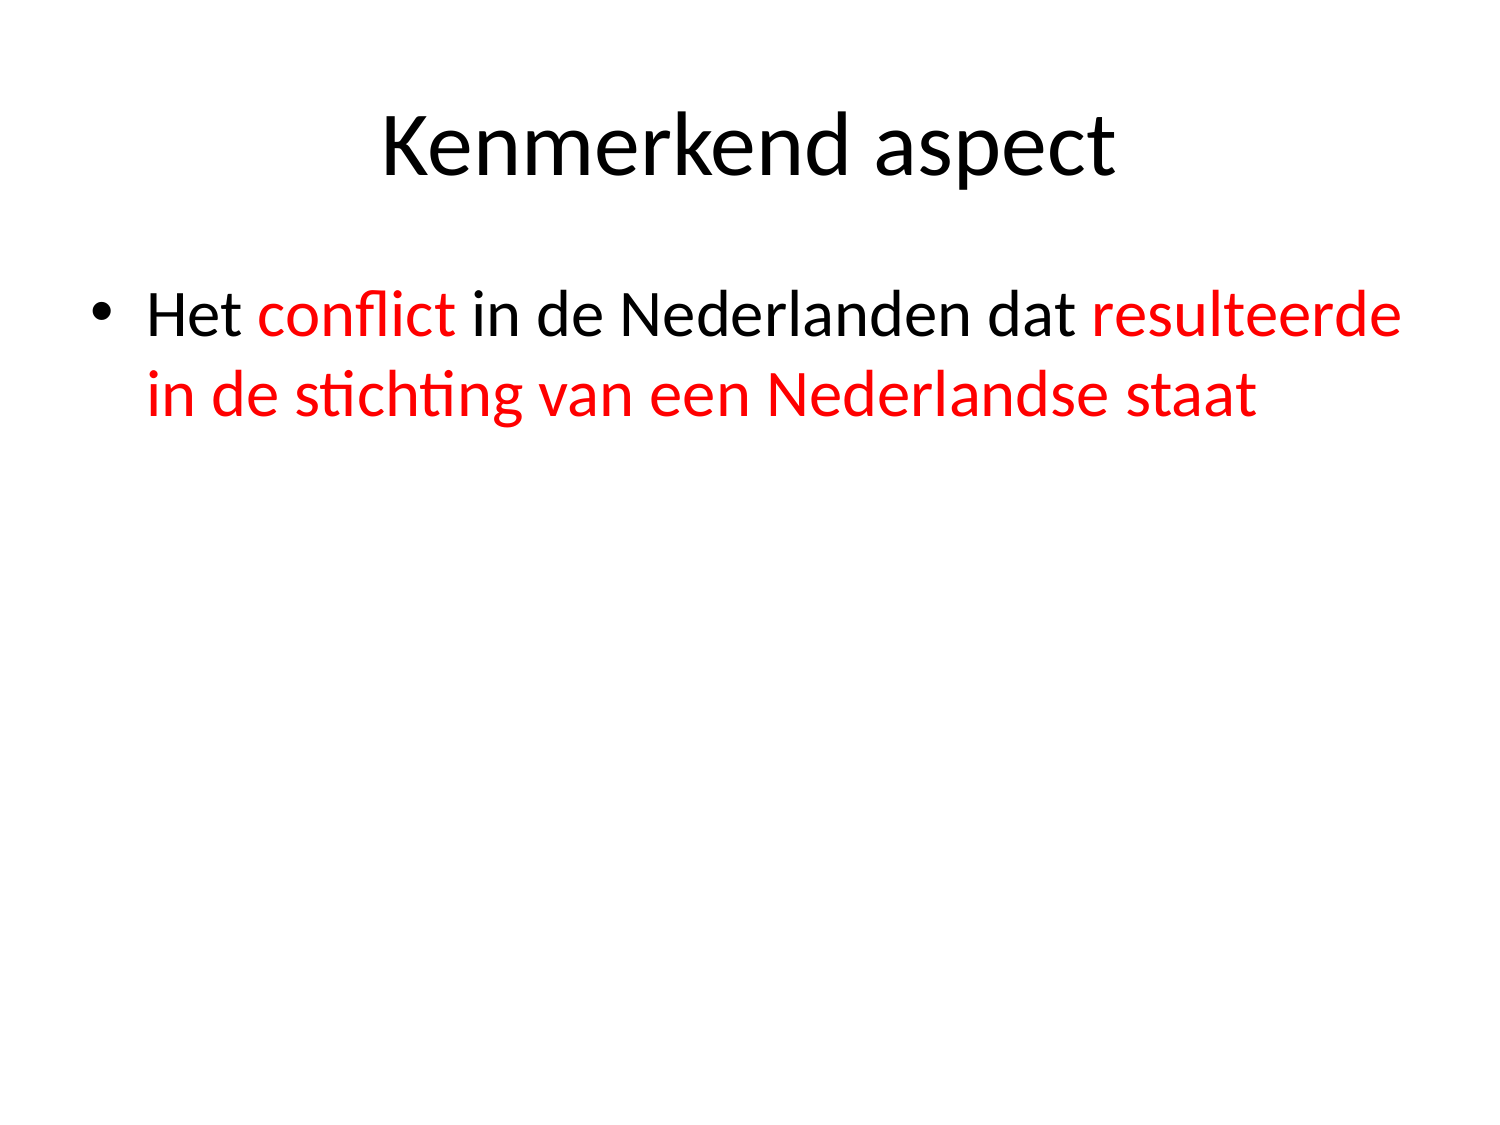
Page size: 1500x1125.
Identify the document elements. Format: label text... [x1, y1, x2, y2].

title Kenmerkend aspect [75, 45, 1425, 233]
list Het conflict in de Nederlanden dat resulteerde in de stichting van een Nederlandse staat [75, 262, 1425, 1005]
